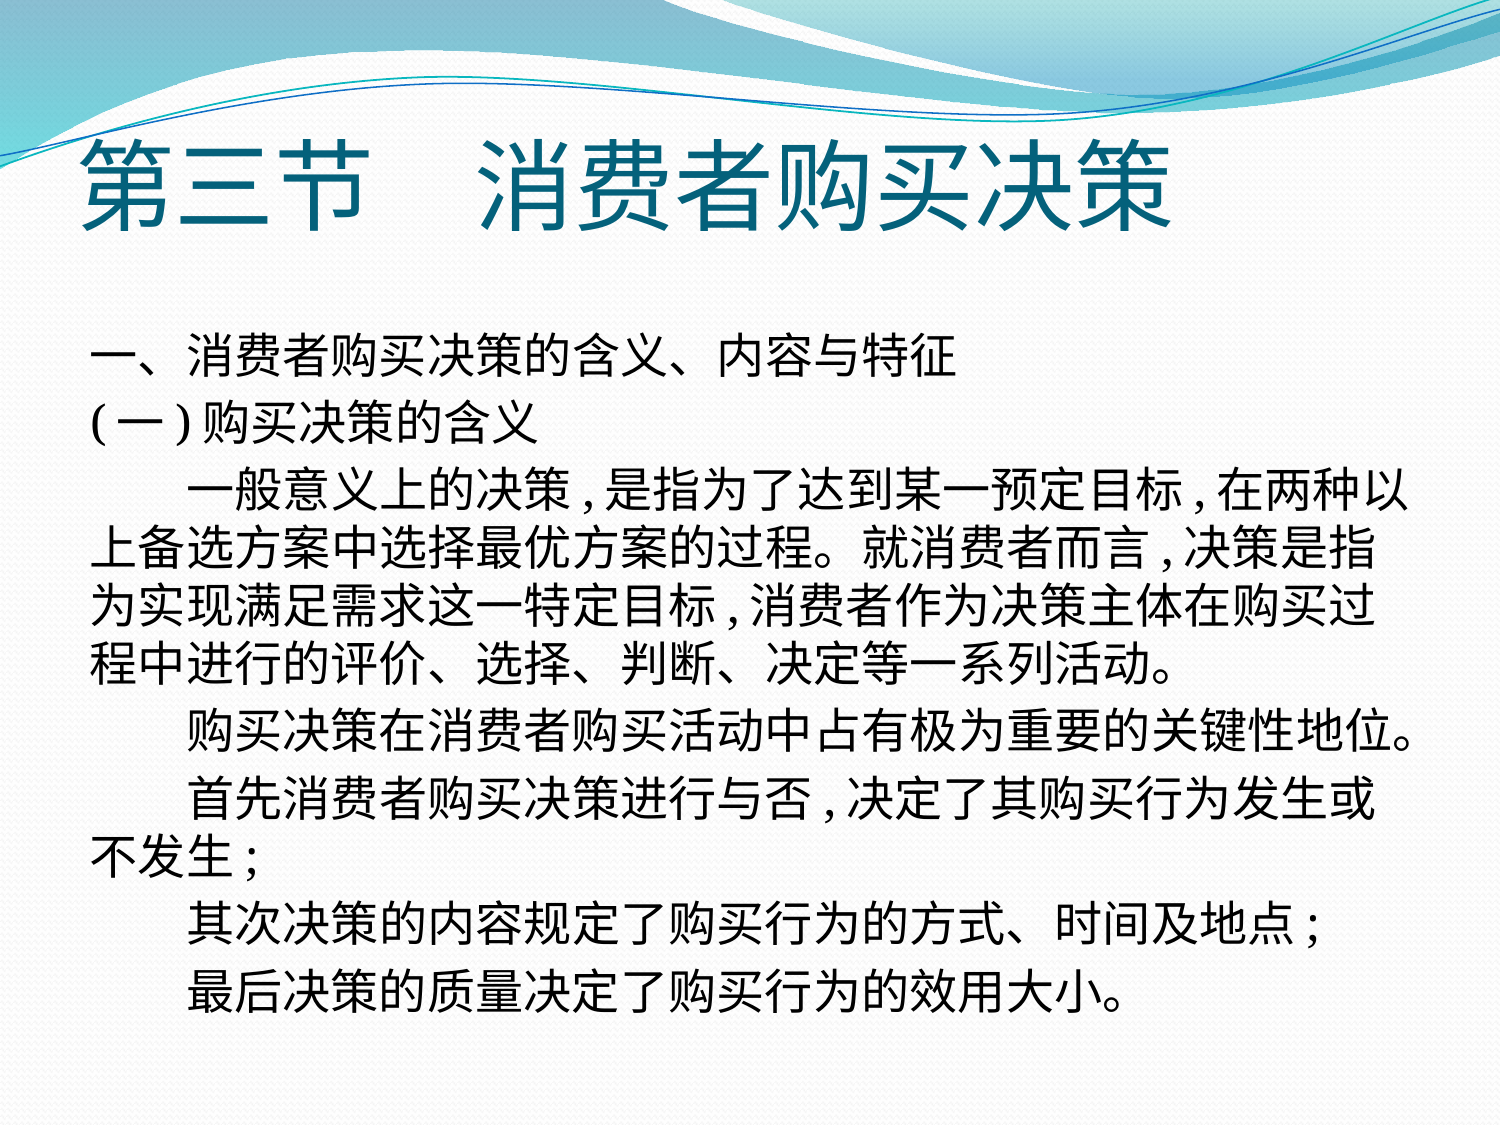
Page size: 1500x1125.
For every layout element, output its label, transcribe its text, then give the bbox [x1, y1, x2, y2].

list 一、消费者购买决策的含义、内容与特征 (一)购买决策的含义 一般意义上的决策,是指为了达到某一预定目标,在两种以上备选方案中选择最优方案的过程。就消费者而言,决策是指为实现满足需求这一特定目标,消费者作为决策主体在购买过程中进行的评价、选择、判断、决定等一系列活动。 购买决策在消费者购买活动中占有极为重要的关键性地位。 首先消费者购买决策进行与否,决定了其购买行为发生或不发生; 其次决策的内容规定了购买行为的方式、时间及地点; 最后决策的质量决定了购买行为的效用大小。 [75, 317, 1425, 1038]
title 第三节 消费者购买决策 [75, 115, 1425, 244]
